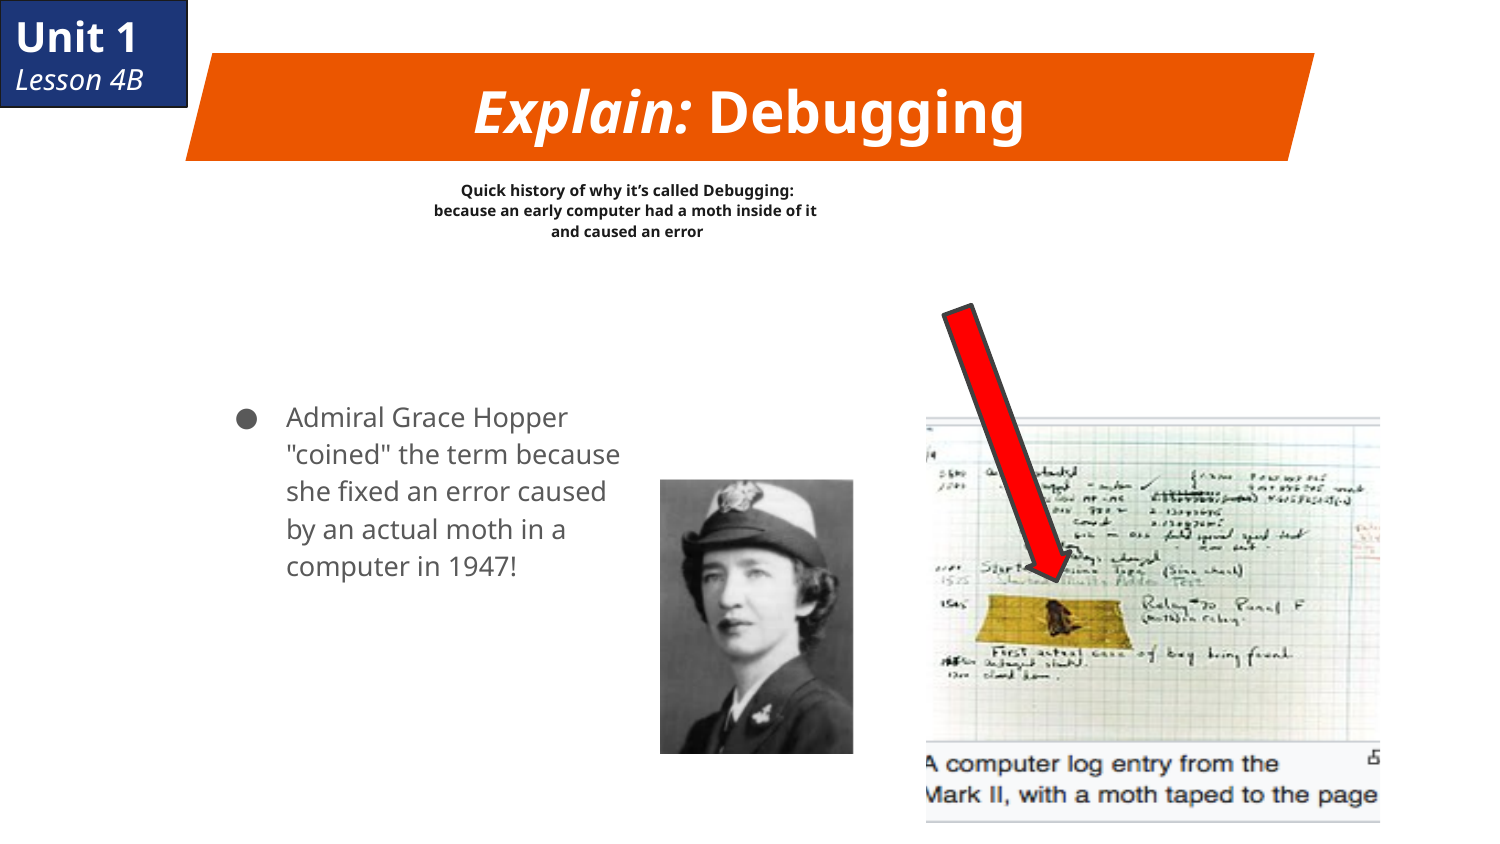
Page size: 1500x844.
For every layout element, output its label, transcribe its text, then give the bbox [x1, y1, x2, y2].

list Admiral Grace Hopper "coined" the term because she fixed an error caused by an actual moth in a computer in 1947! [196, 380, 655, 763]
text_box [941, 302, 1009, 401]
title Quick history of why it’s called Debugging: because an early computer had a moth inside of it and caused an error [0, 164, 1327, 259]
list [925, 403, 1381, 823]
text_box Explain: Debugging [221, 60, 1279, 155]
picture [660, 472, 855, 754]
text_box Unit 1 Lesson 4B [0, 0, 187, 108]
text_box [185, 53, 1315, 161]
